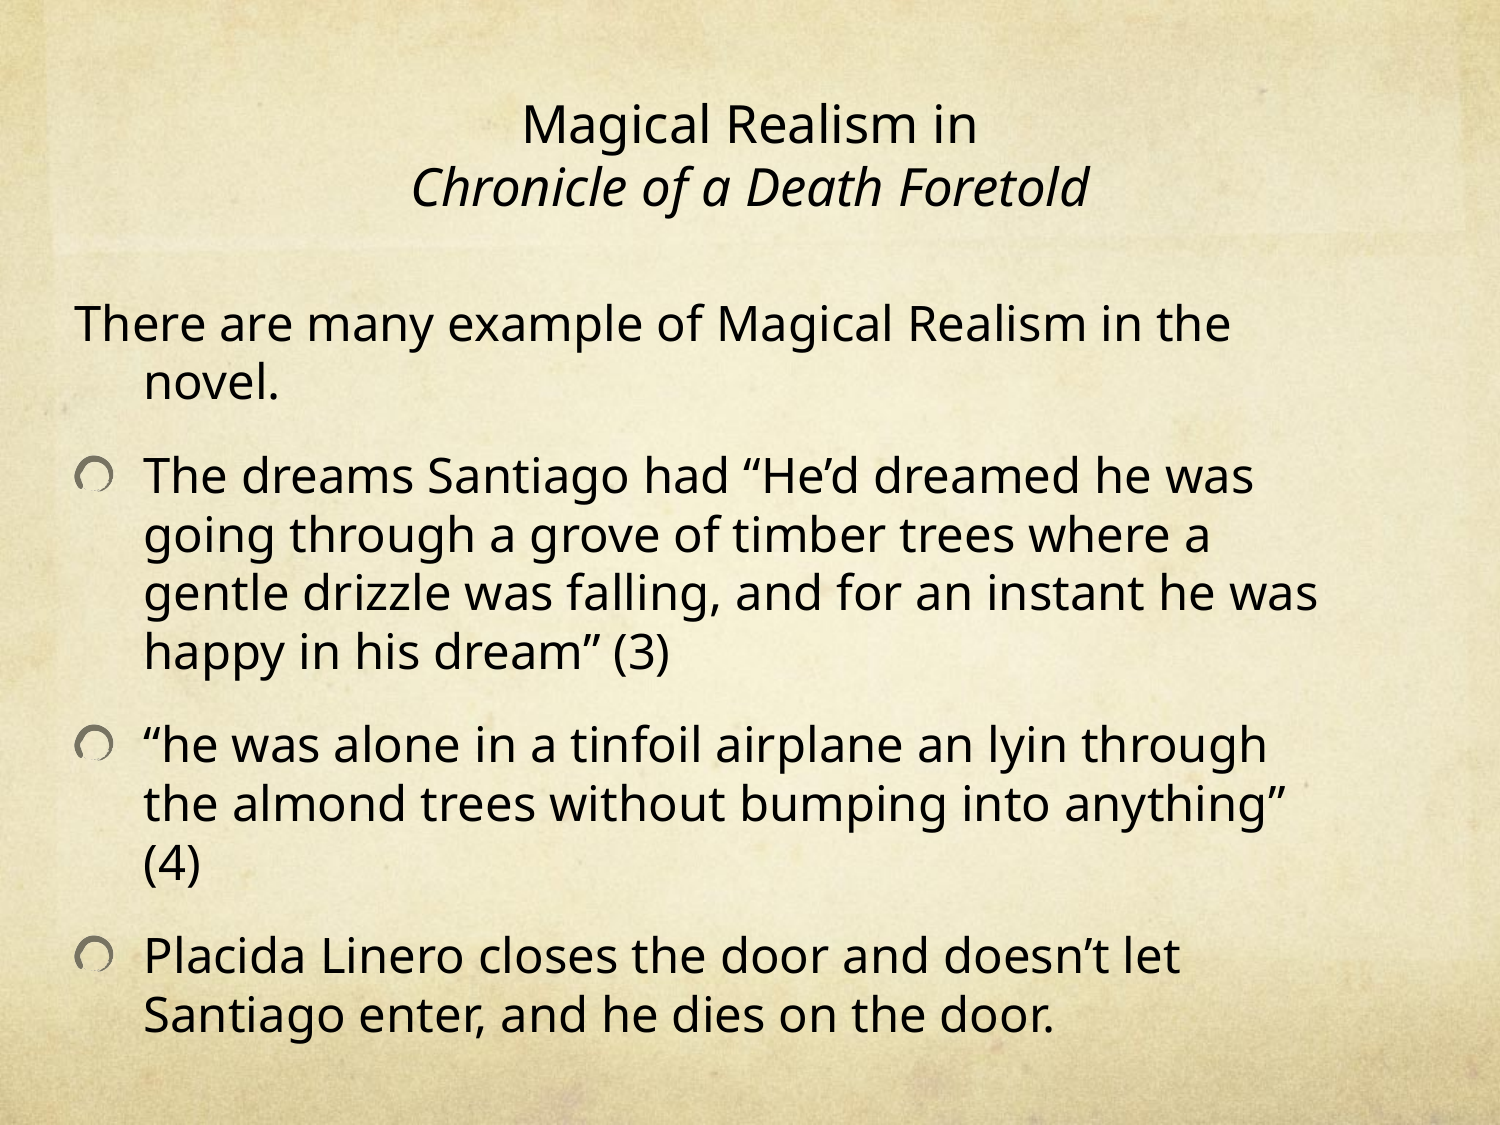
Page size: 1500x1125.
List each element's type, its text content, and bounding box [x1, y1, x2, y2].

list There are many example of Magical Realism in the novel. The dreams Santiago had “He’d dreamed he was going through a grove of timber trees where a gentle drizzle was falling, and for an instant he was happy in his dream” (3) “he was alone in a tinfoil airplane an lyin through the almond trees without bumping into anything” (4) Placida Linero closes the door and doesn’t let Santiago enter, and he dies on the door. [59, 284, 1350, 1054]
title Magical Realism in Chronicle of a Death Foretold [150, 82, 1350, 225]
picture [0, 0, 1500, 1125]
